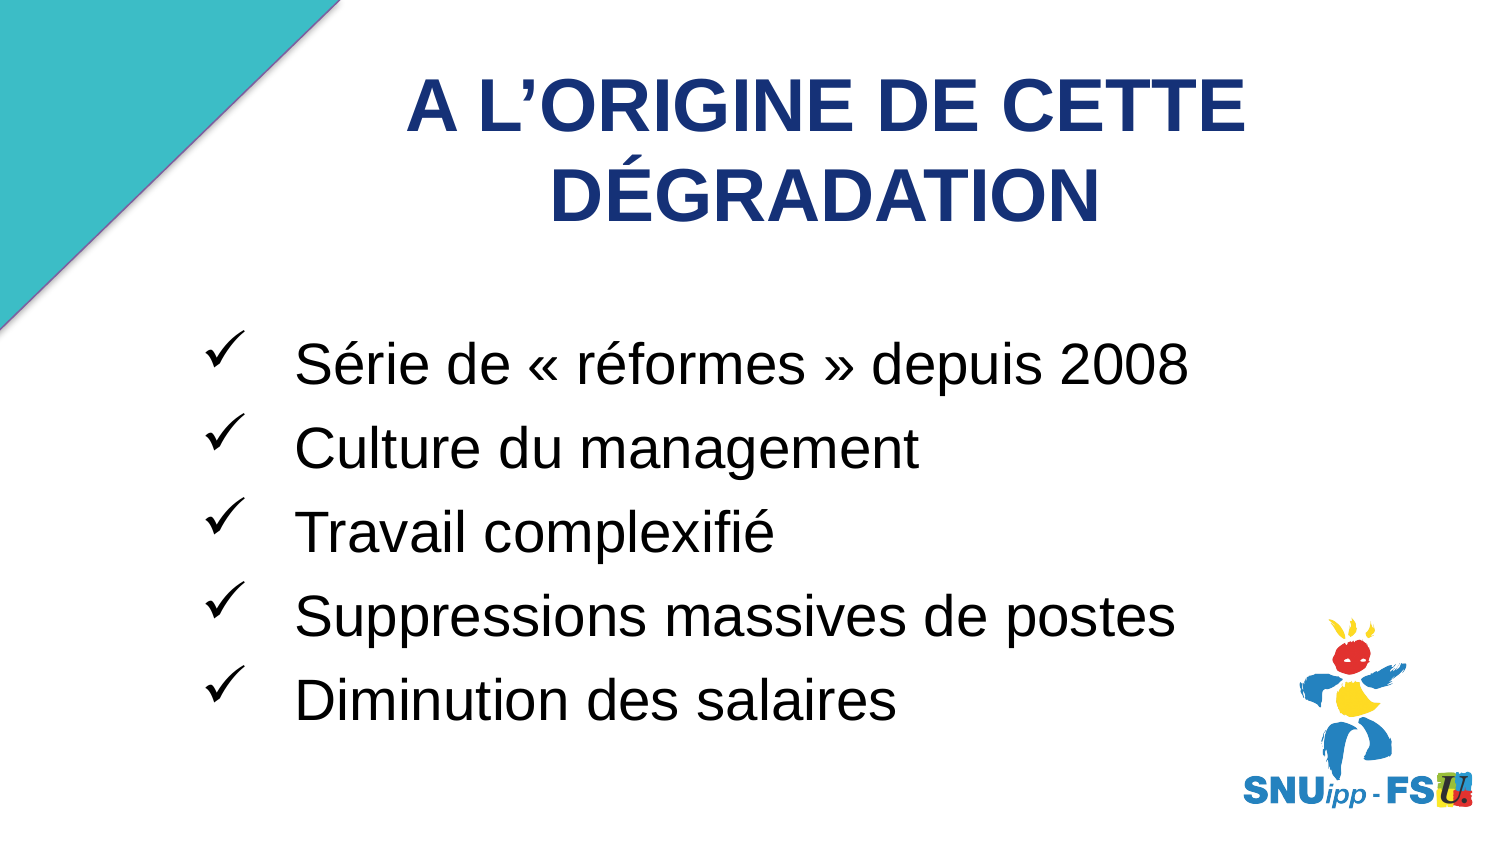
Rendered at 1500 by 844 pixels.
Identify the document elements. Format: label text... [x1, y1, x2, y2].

text_box Série de « réformes » depuis 2008 Culture du management Travail complexifié Suppressions massives de postes Diminution des salaires [186, 304, 1305, 740]
picture [1237, 616, 1480, 811]
text_box [0, 0, 341, 331]
title A L’ORIGINE DE CETTE DÉGRADATION [204, 87, 1448, 207]
